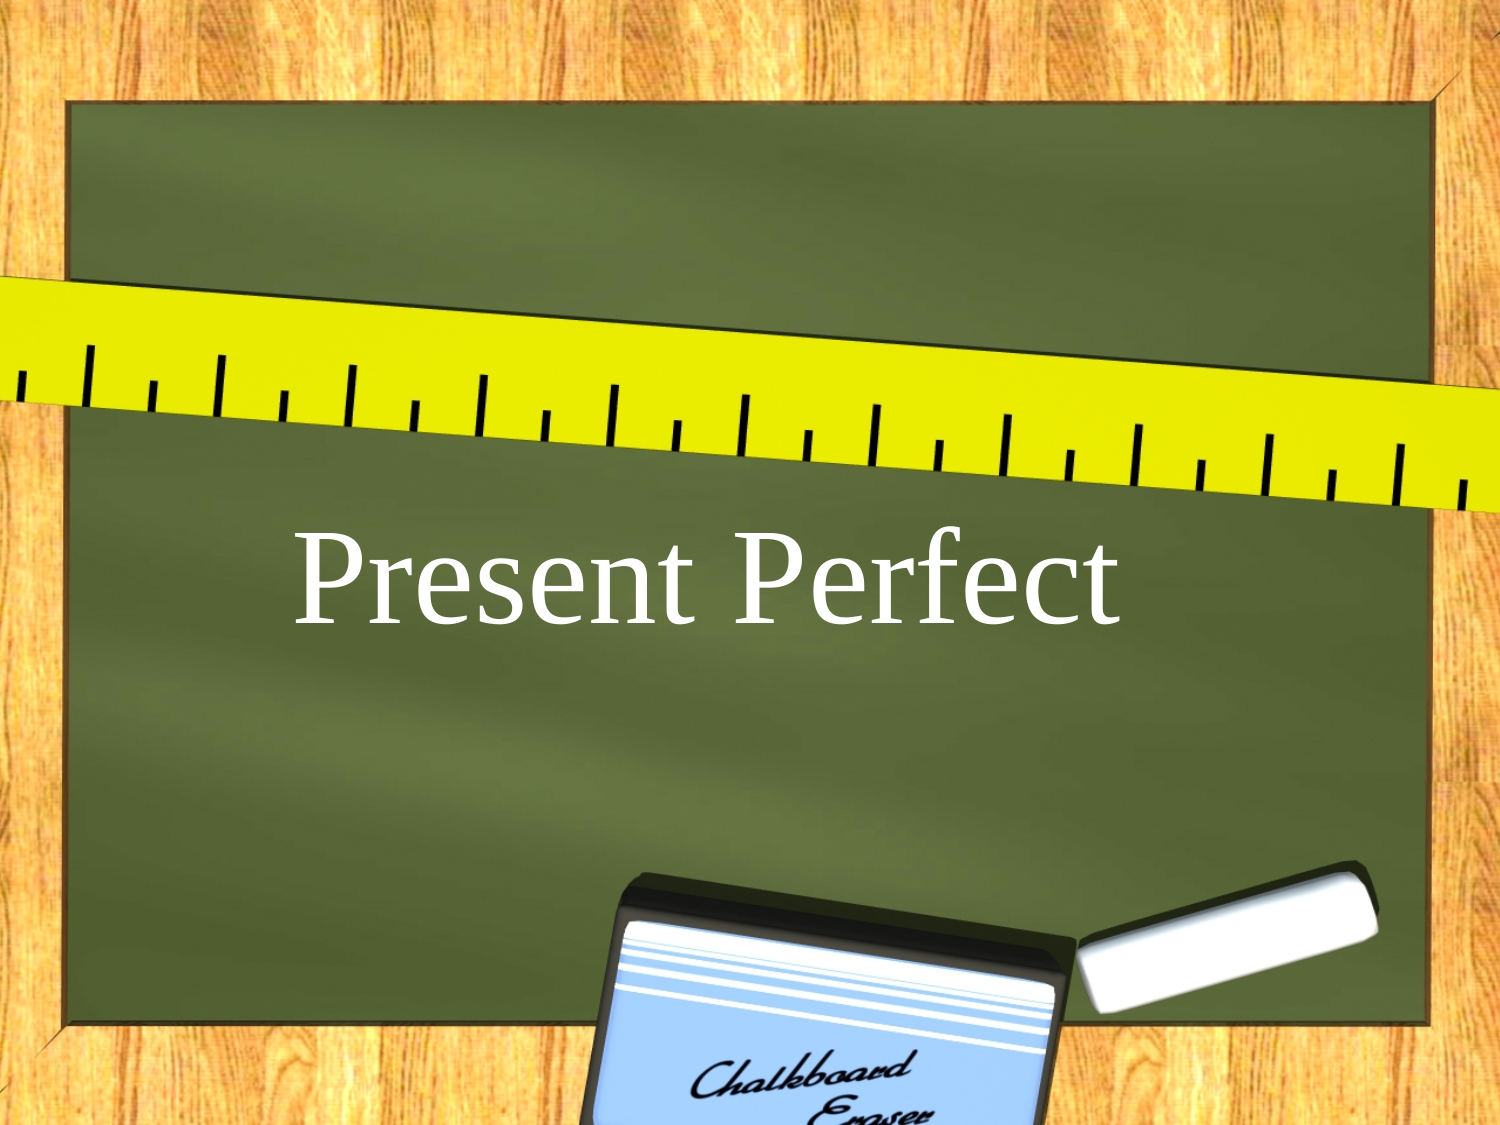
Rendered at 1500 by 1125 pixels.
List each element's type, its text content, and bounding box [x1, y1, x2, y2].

picture [0, 0, 1500, 1125]
title Present Perfect [162, 474, 1251, 663]
